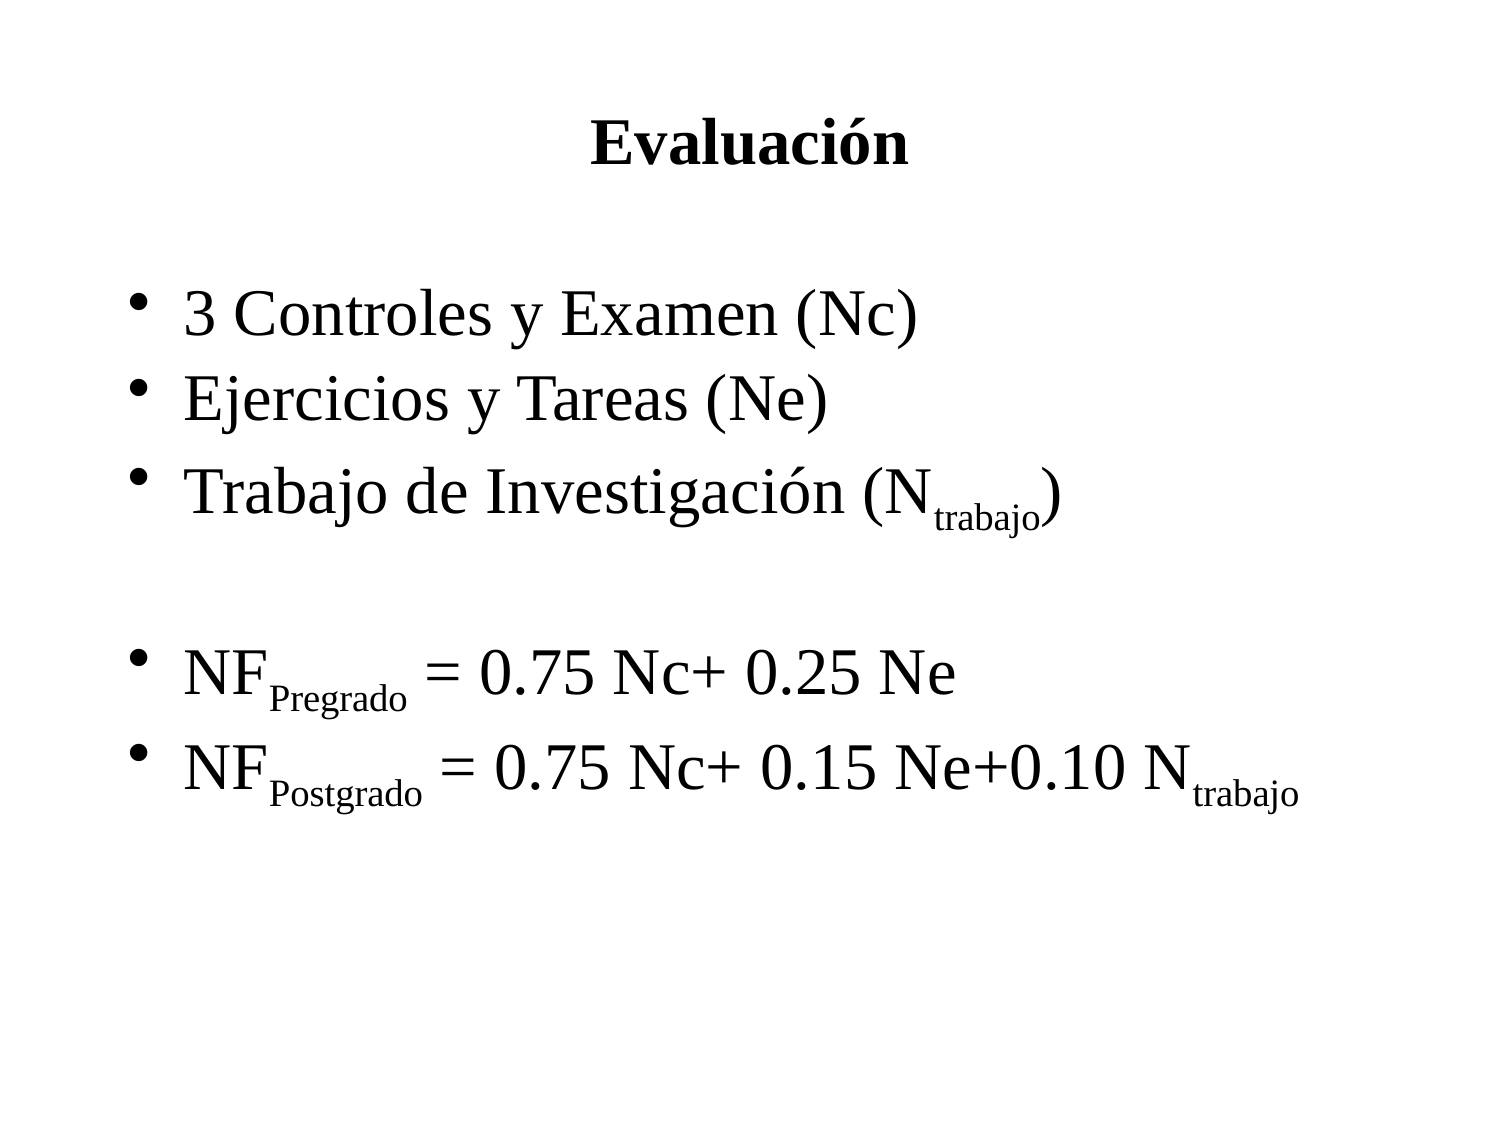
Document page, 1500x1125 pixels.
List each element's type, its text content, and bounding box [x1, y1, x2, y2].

list Evaluación 3 Controles y Examen (Nc) Ejercicios y Tareas (Ne) Trabajo de Investigación (Ntrabajo) NFPregrado = 0.75 Nc+ 0.25 Ne NFPostgrado = 0.75 Nc+ 0.15 Ne+0.10 Ntrabajo [112, 99, 1388, 851]
